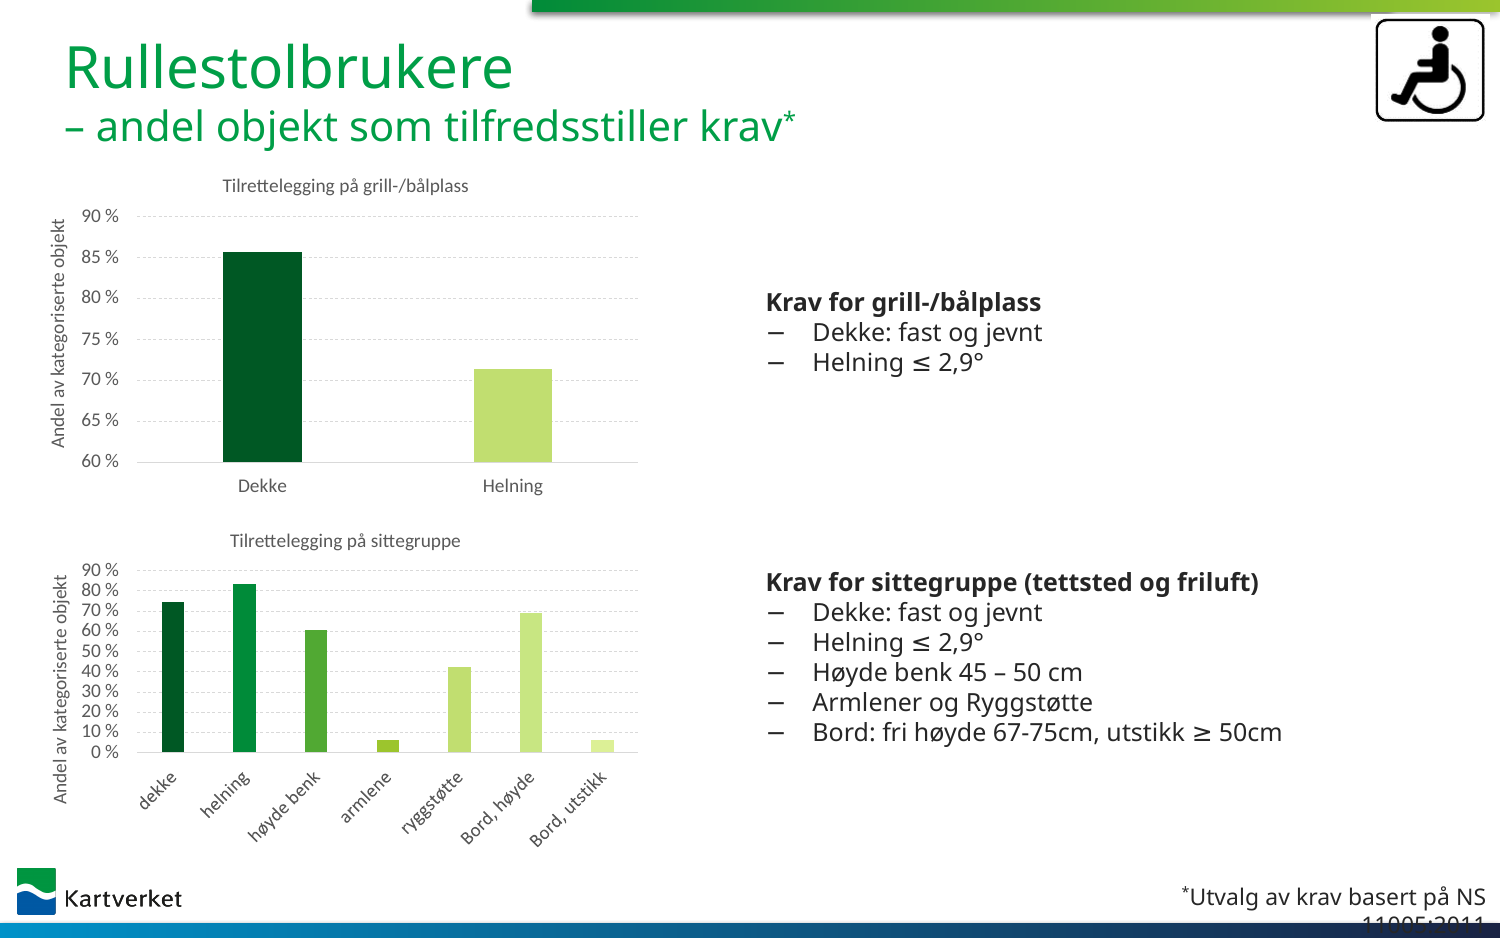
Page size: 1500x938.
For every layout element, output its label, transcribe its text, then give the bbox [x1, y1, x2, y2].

text_box *Utvalg av krav basert på NS 11005:2011 [1068, 873, 1500, 938]
text_box Krav for grill-/bålplass Dekke: fast og jevnt Helning ≤ 2,9° [750, 279, 1452, 384]
text_box Rullestolbrukere – andel objekt som tilfredsstiller krav* [49, 14, 1431, 158]
picture [41, 166, 650, 505]
picture [41, 520, 650, 859]
text_box Krav for sittegruppe (tettsted og friluft) Dekke: fast og jevnt Helning ≤ 2,9° Høyde benk 45 – 50 cm Armlener og Ryggstøtte Bord: fri høyde 67-75cm, utstikk ≥ 50cm [750, 559, 1500, 754]
picture [1371, 13, 1491, 127]
